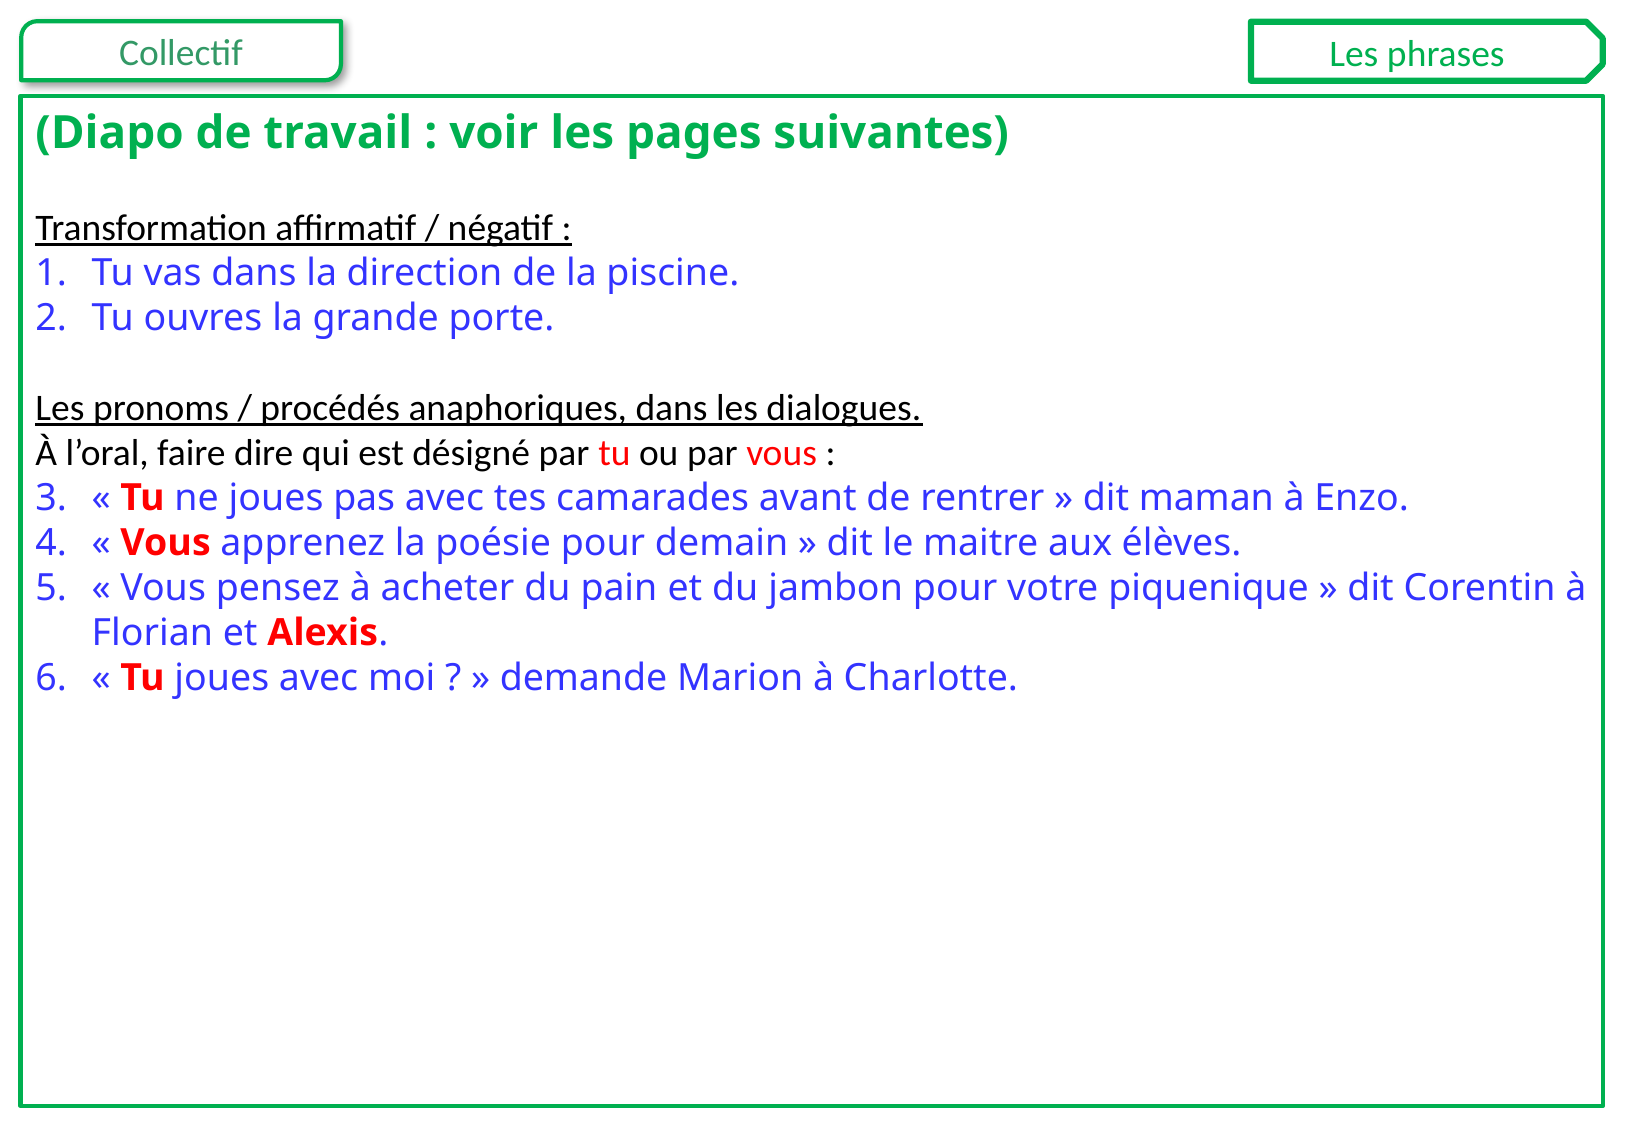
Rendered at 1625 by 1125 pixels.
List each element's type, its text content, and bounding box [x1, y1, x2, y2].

list (Diapo de travail : voir les pages suivantes) Transformation affirmatif / négatif : Tu vas dans la direction de la piscine. Tu ouvres la grande porte. Les pronoms / procédés anaphoriques, dans les dialogues. À l’oral, faire dire qui est désigné par tu ou par vous : « Tu ne joues pas avec tes camarades avant de rentrer » dit maman à Enzo. « Vous apprenez la poésie pour demain » dit le maitre aux élèves. « Vous pensez à acheter du pain et du jambon pour votre piquenique » dit Corentin à Florian et Alexis. « Tu joues avec moi ? » demande Marion à Charlotte. [18, 94, 1605, 1108]
list Les phrases [1250, 21, 1584, 81]
